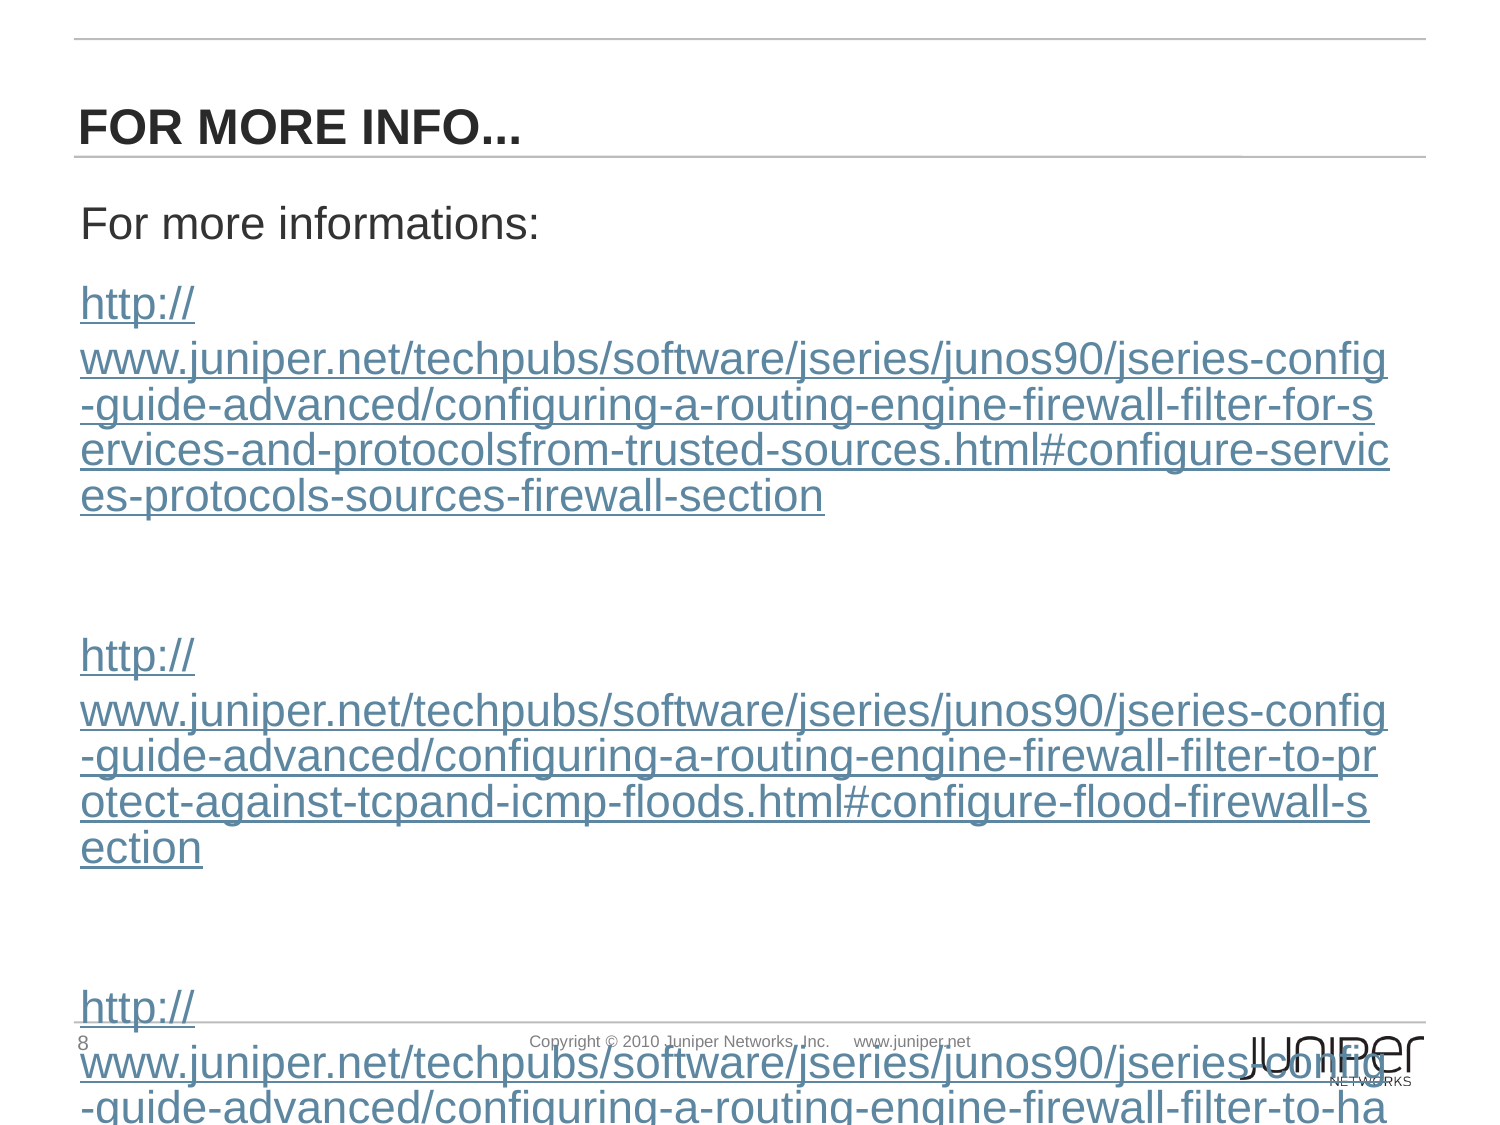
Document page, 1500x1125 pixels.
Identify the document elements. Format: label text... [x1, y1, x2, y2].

title For more info... [77, 41, 1427, 164]
list For more informations: http://www.juniper.net/techpubs/software/jseries/junos90/jseries-config-guide-advanced/configuring-a-routing-engine-firewall-filter-for-services-and-protocolsfrom-trusted-sources.html#configure-services-protocols-sources-firewall-section http://www.juniper.net/techpubs/software/jseries/junos90/jseries-config-guide-advanced/configuring-a-routing-engine-firewall-filter-to-protect-against-tcpand-icmp-floods.html#configure-flood-firewall-section http://www.juniper.net/techpubs/software/jseries/junos90/jseries-config-guide-advanced/configuring-a-routing-engine-firewall-filter-to-handle-fragments.html#configure-fragments-filter-section [60, 186, 1411, 983]
picture [1240, 1036, 1424, 1086]
